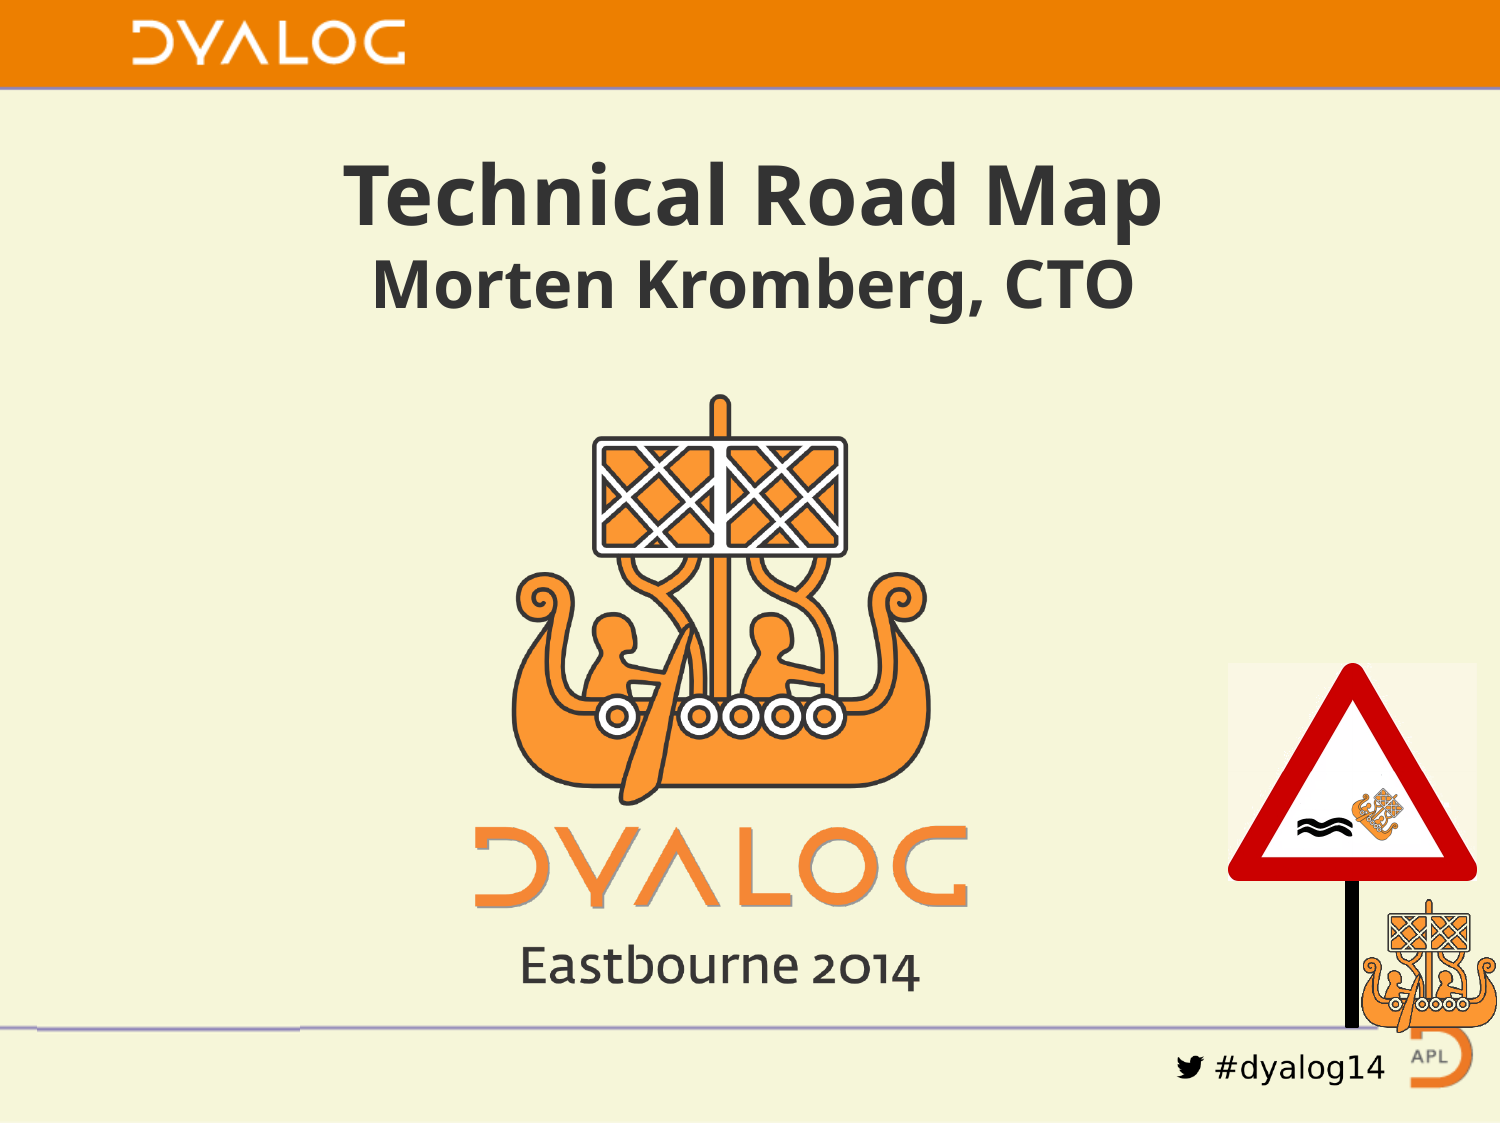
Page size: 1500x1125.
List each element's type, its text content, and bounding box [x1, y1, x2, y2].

picture [0, 0, 1500, 1123]
text_box [1346, 890, 1358, 1028]
text_box Technical Road Map Morten Kromberg, CTO [106, 101, 1401, 363]
